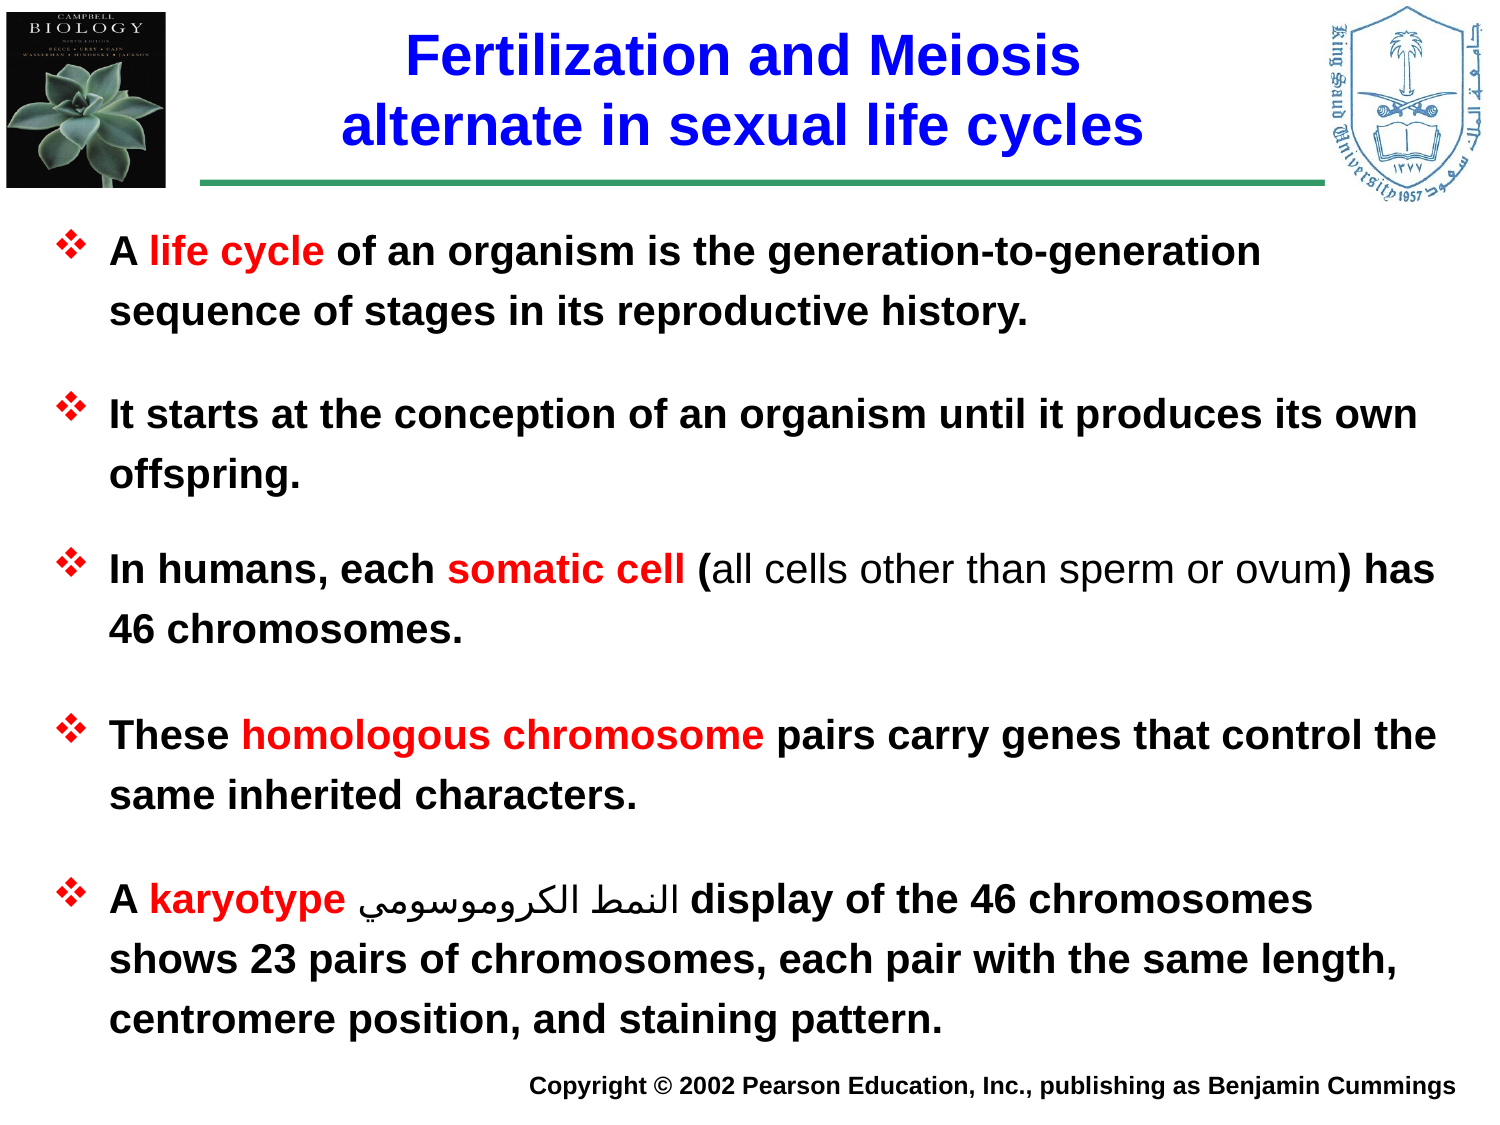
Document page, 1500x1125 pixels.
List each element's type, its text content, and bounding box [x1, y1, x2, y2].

text_box Copyright © 2002 Pearson Education, Inc., publishing as Benjamin Cummings [499, 1062, 1488, 1125]
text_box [5, 0, 1488, 209]
list A life cycle of an organism is the generation-to-generation sequence of stages in its reproductive history. It starts at the conception of an organism until it produces its own offspring. In humans, each somatic cell (all cells other than sperm or ovum) has 46 chromosomes. These homologous chromosome pairs carry genes that control the same inherited characters. A karyotype النمط الكروموسومي display of the 46 chromosomes shows 23 pairs of chromosomes, each pair with the same length, centromere position, and staining pattern. [37, 216, 1463, 1050]
